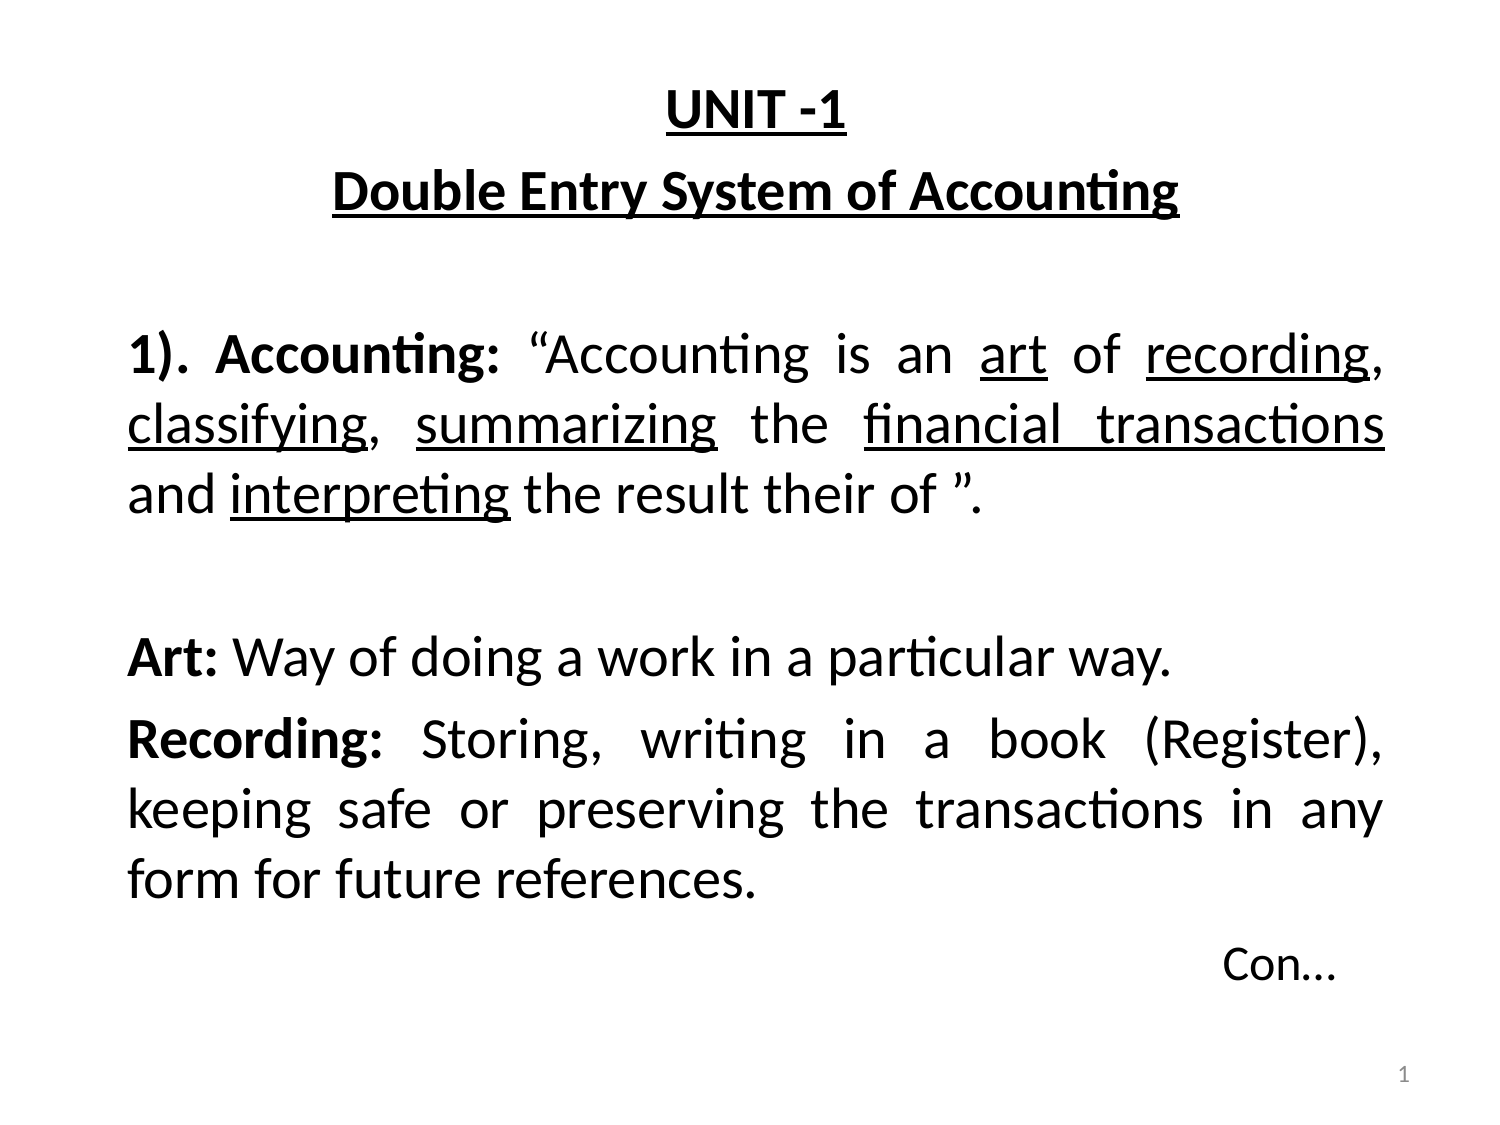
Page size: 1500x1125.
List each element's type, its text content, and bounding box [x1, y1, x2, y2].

slide_number 1 [1074, 1042, 1425, 1103]
subtitle UNIT -1 Double Entry System of Accounting 1). Accounting: “Accounting is an art of recording, classifying, summarizing the financial transactions and interpreting the result their of ”. Art: Way of doing a work in a particular way. Recording: Storing, writing in a book (Register), keeping safe or preserving the transactions in any form for future references. Con… Classifying: Making the groups of the transactions like all the salaries of employees in salary account, rents in the in the rent account, purchases in the purchase account and sales in the sale account etc. Con… [112, 62, 1400, 1100]
